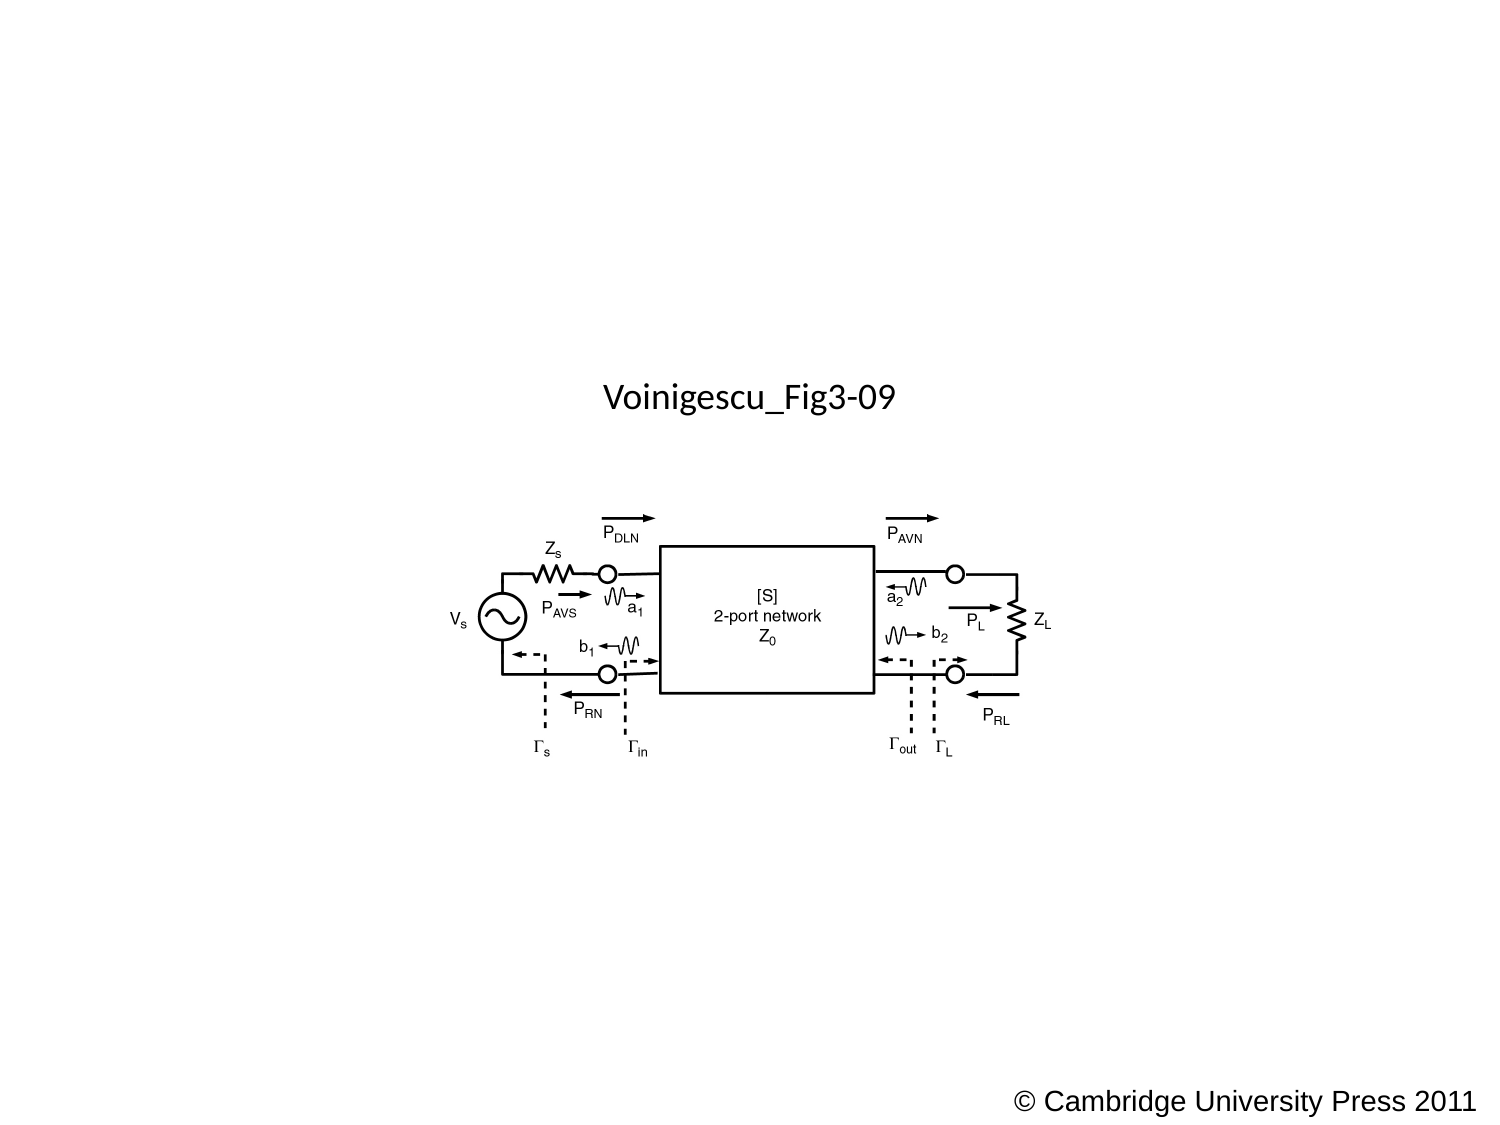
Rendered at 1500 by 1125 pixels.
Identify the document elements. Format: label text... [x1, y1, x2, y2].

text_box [449, 363, 1051, 761]
text_box © Cambridge University Press 2011 [907, 1074, 1493, 1125]
